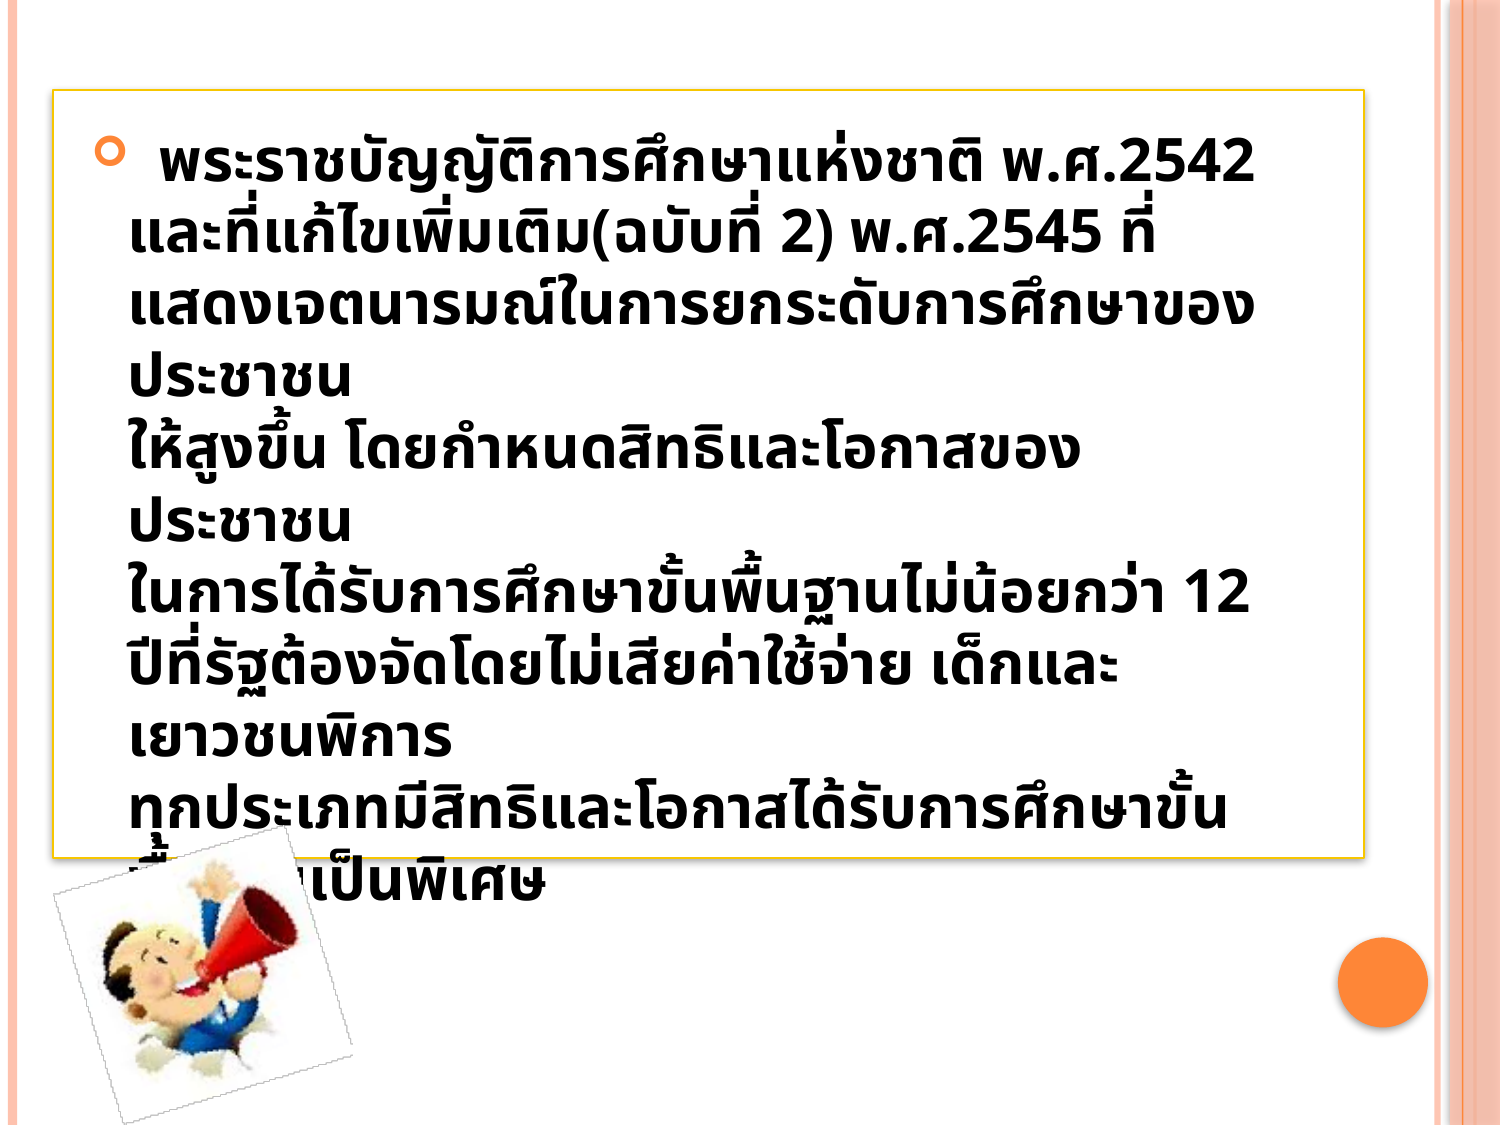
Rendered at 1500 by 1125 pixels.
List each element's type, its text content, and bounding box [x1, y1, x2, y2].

picture [55, 826, 353, 1123]
text_box [52, 89, 1365, 859]
list พระราชบัญญัติการศึกษาแห่งชาติ พ.ศ.2542 และที่แก้ไขเพิ่มเติม(ฉบับที่ 2) พ.ศ.2545 ที่แสดงเจตนารมณ์ในการยกระดับการศึกษาของประชาชน ให้สูงขึ้น โดยกำหนดสิทธิและโอกาสของประชาชน ในการได้รับการศึกษาขั้นพื้นฐานไม่น้อยกว่า 12 ปีที่รัฐต้องจัดโดยไม่เสียค่าใช้จ่าย เด็กและเยาวชนพิการ ทุกประเภทมีสิทธิและโอกาสได้รับการศึกษาขั้นพื้นฐานเป็นพิเศษ [76, 113, 1302, 989]
